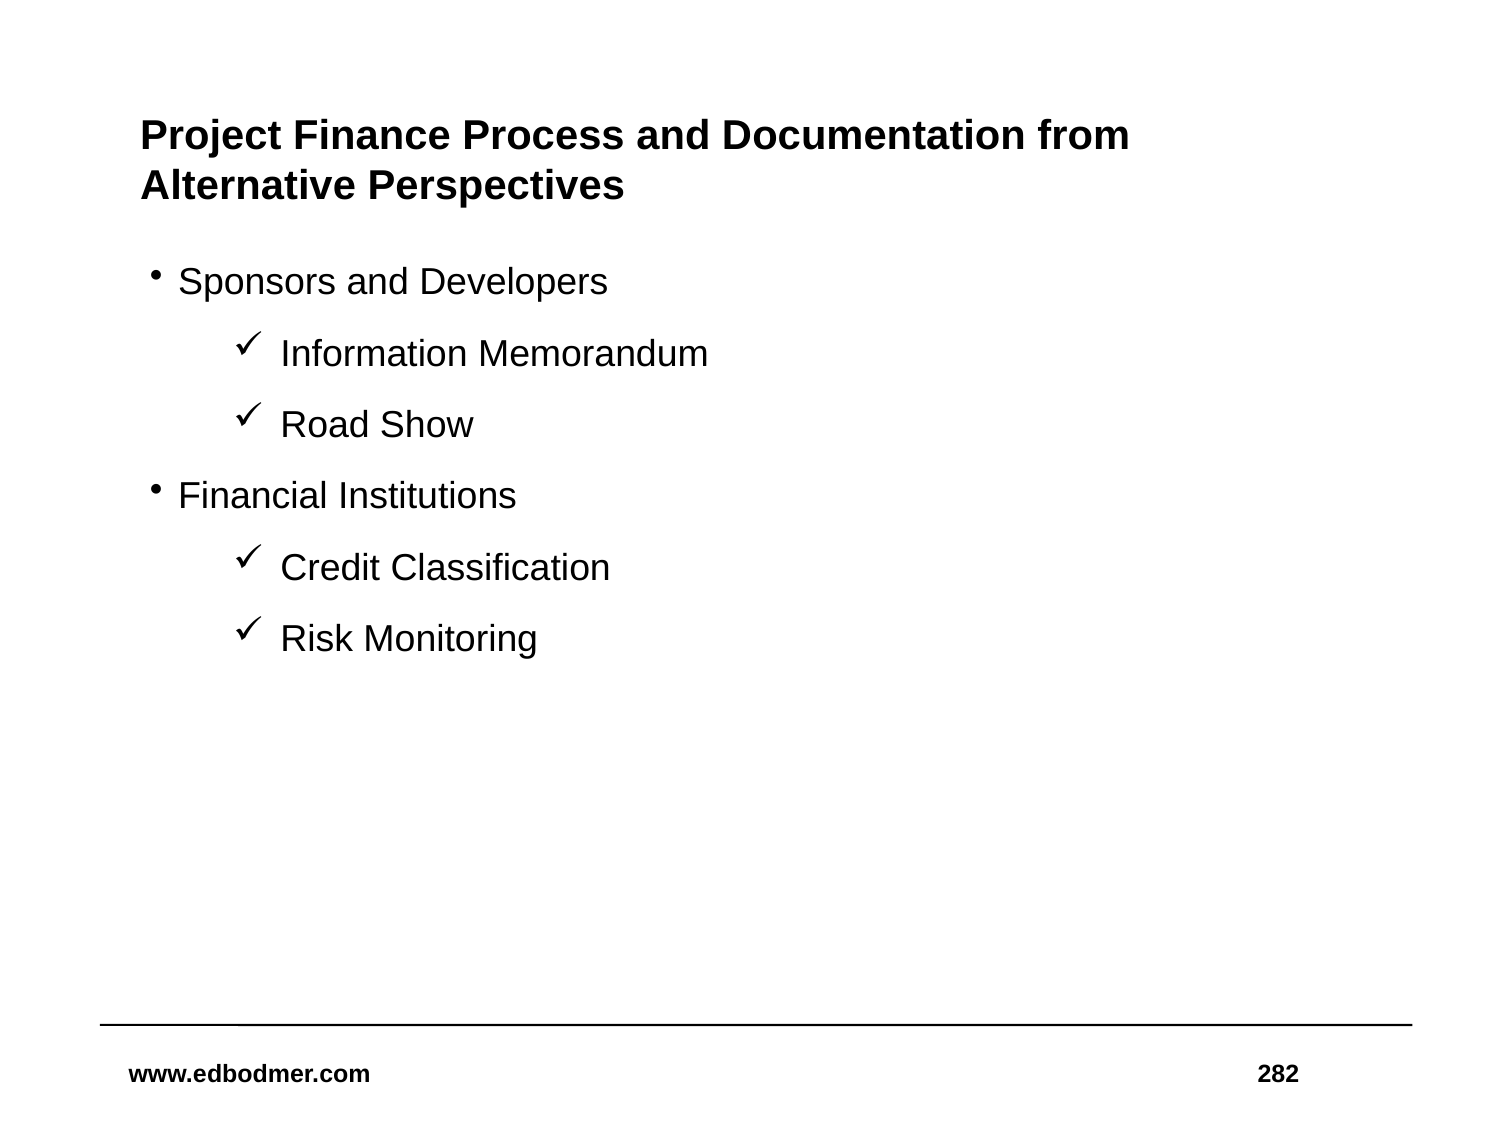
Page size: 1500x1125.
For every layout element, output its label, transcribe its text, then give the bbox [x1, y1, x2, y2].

list Sponsors and Developers Information Memorandum Road Show Financial Institutions Credit Classification Risk Monitoring [125, 249, 1375, 1000]
title Project Finance Process and Documentation from Alternative Perspectives [125, 99, 1288, 225]
